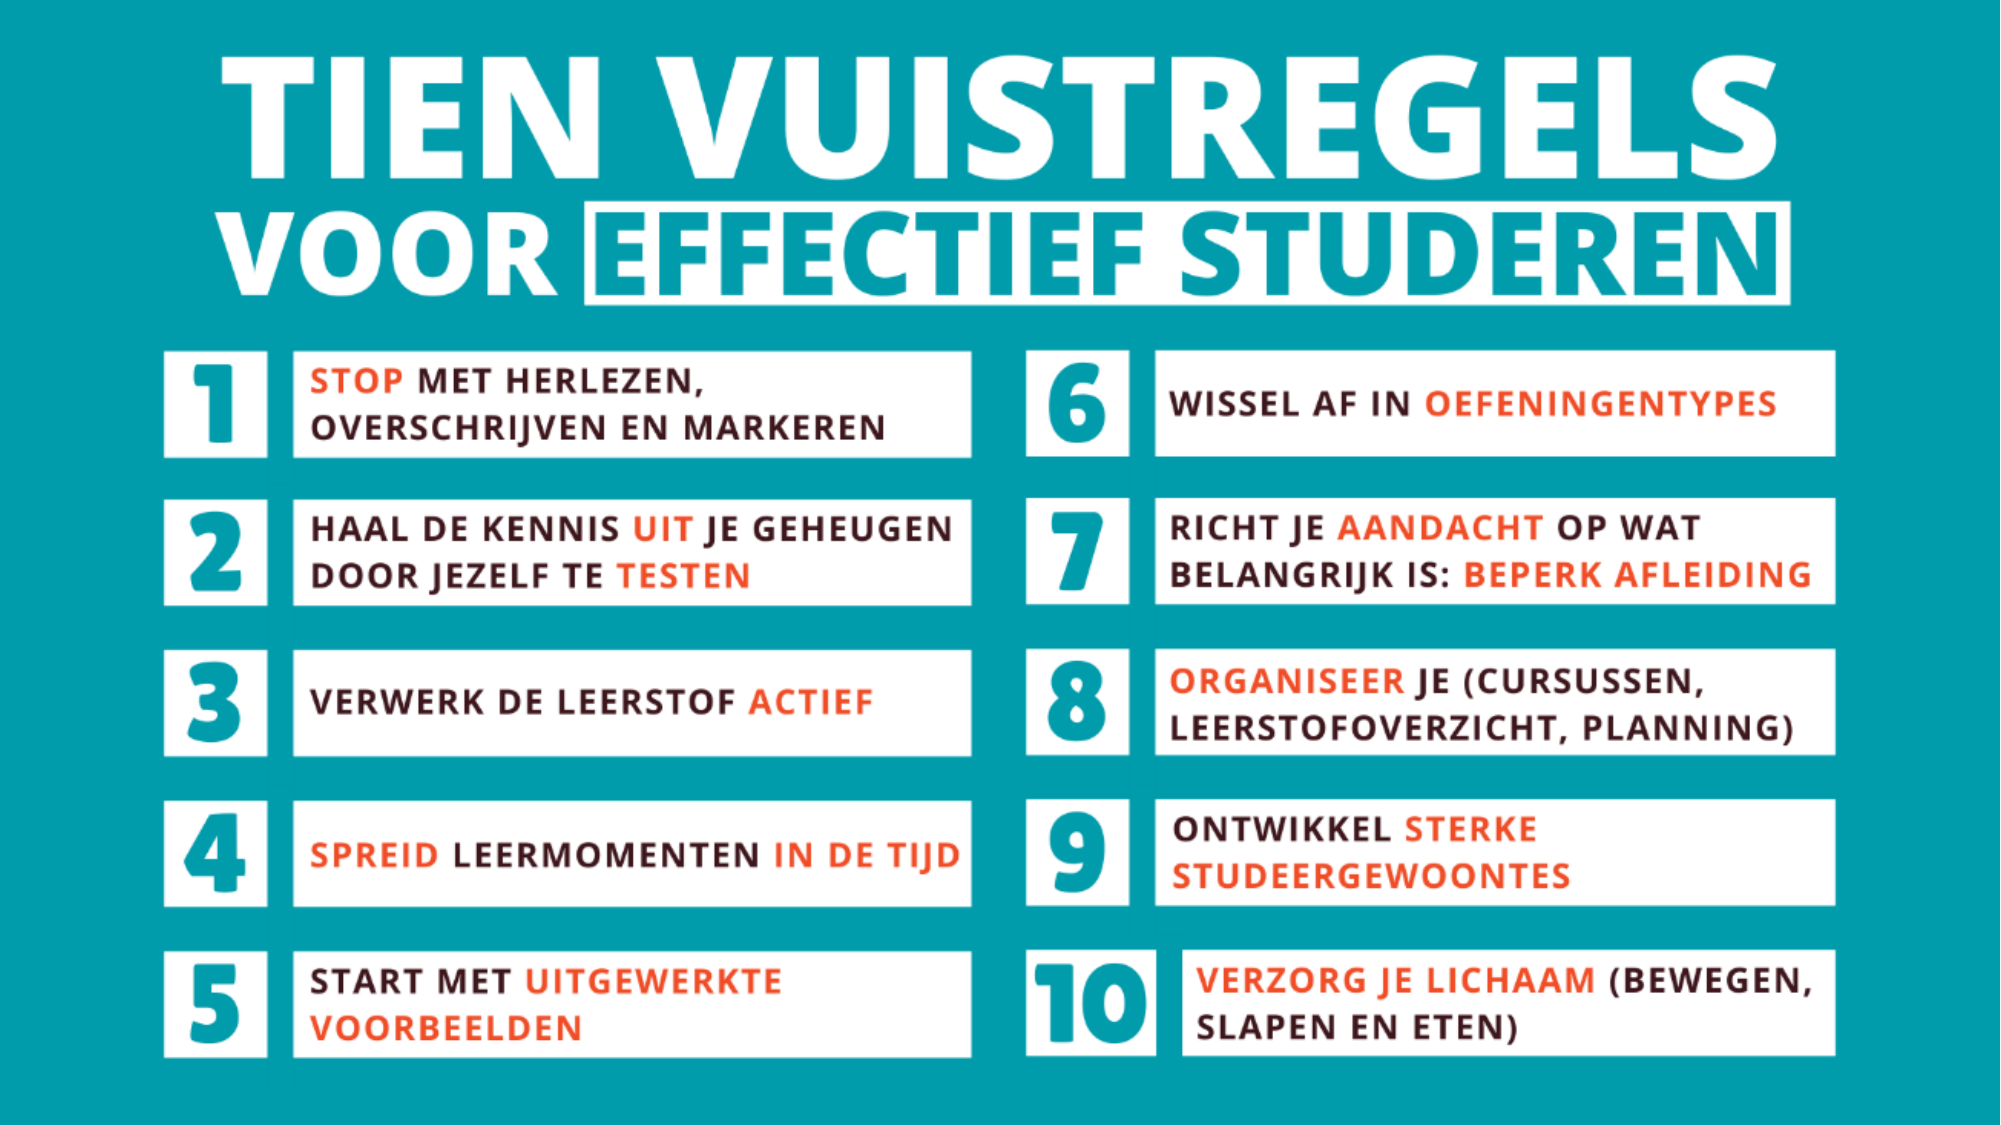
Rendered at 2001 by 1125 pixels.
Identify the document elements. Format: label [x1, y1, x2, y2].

list [0, 0, 2000, 1125]
